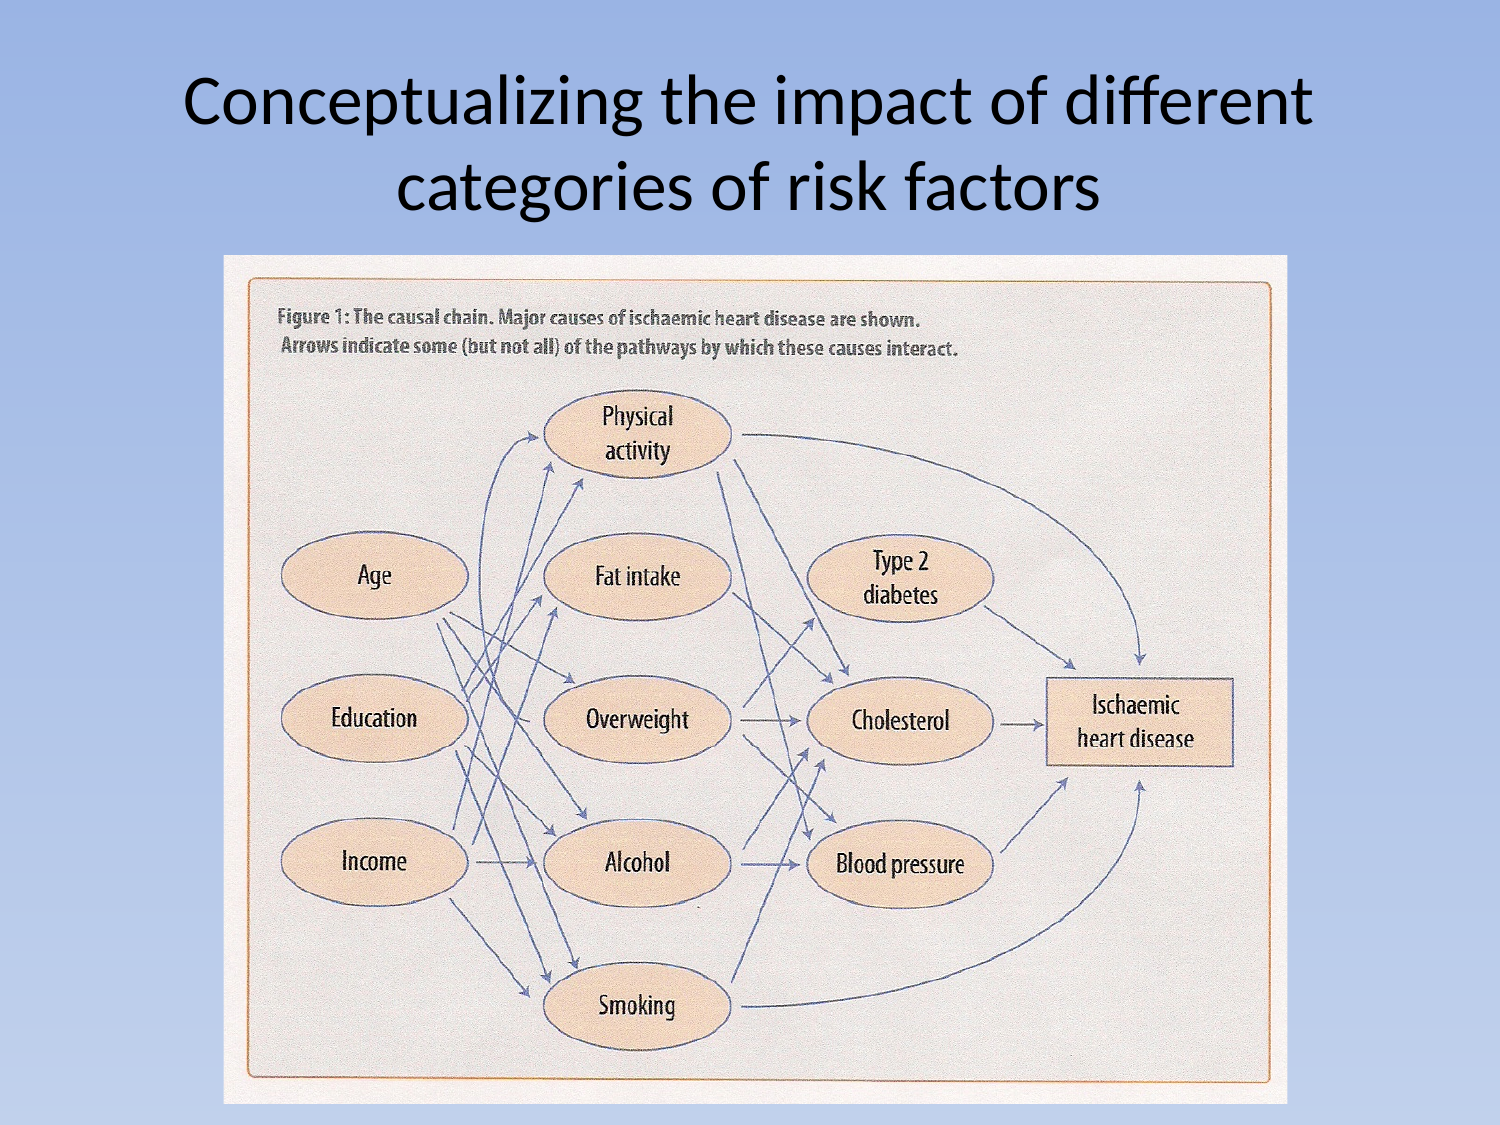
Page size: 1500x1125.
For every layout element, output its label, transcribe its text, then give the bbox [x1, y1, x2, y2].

picture [223, 254, 1288, 1104]
title Conceptualizing the impact of different categories of risk factors [75, 45, 1425, 233]
